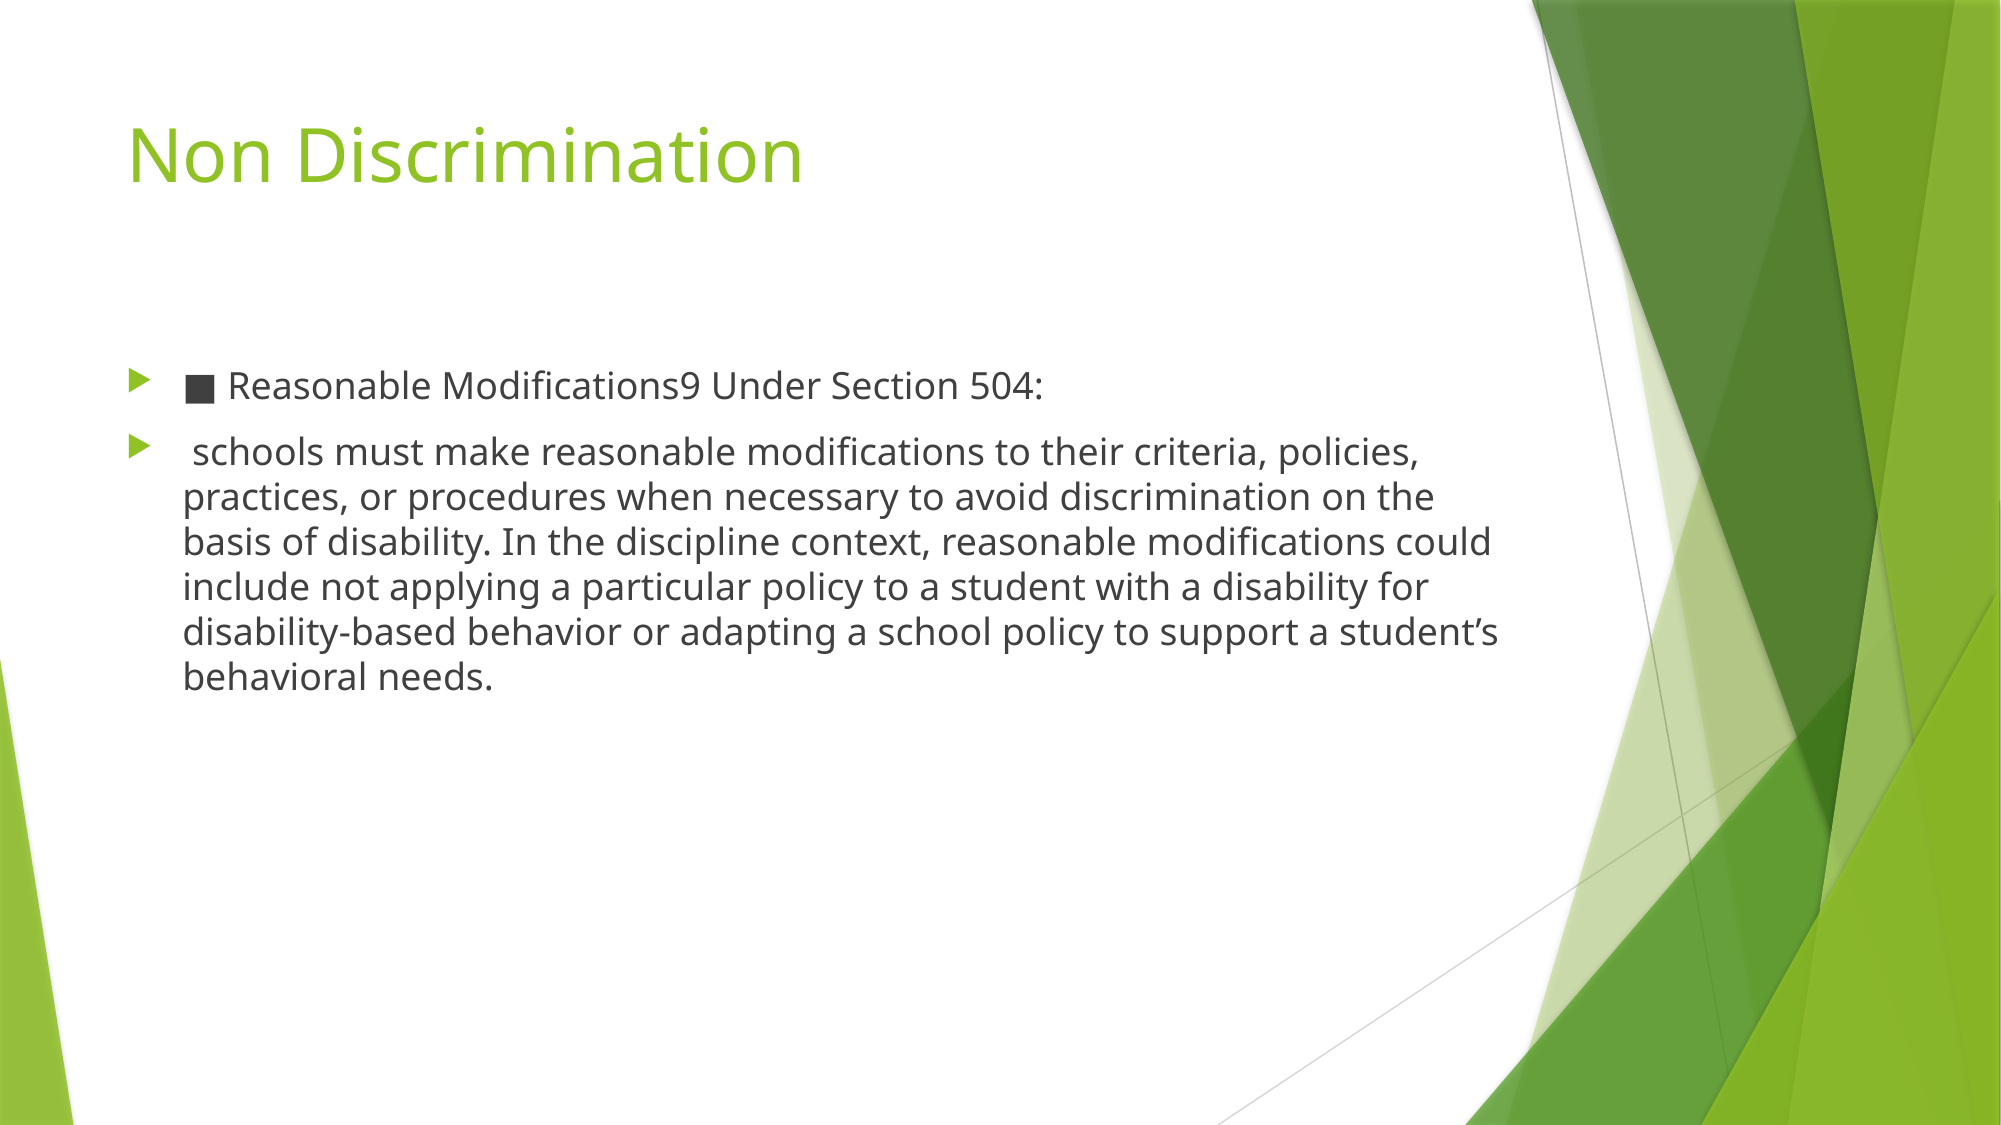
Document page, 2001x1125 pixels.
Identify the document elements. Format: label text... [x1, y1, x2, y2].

title Non Discrimination [111, 99, 1522, 317]
list ■ Reasonable Modifications9 Under Section 504: schools must make reasonable modifications to their criteria, policies, practices, or procedures when necessary to avoid discrimination on the basis of disability. In the discipline context, reasonable modifications could include not applying a particular policy to a student with a disability for disability-based behavior or adapting a school policy to support a student’s behavioral needs. [111, 354, 1522, 992]
